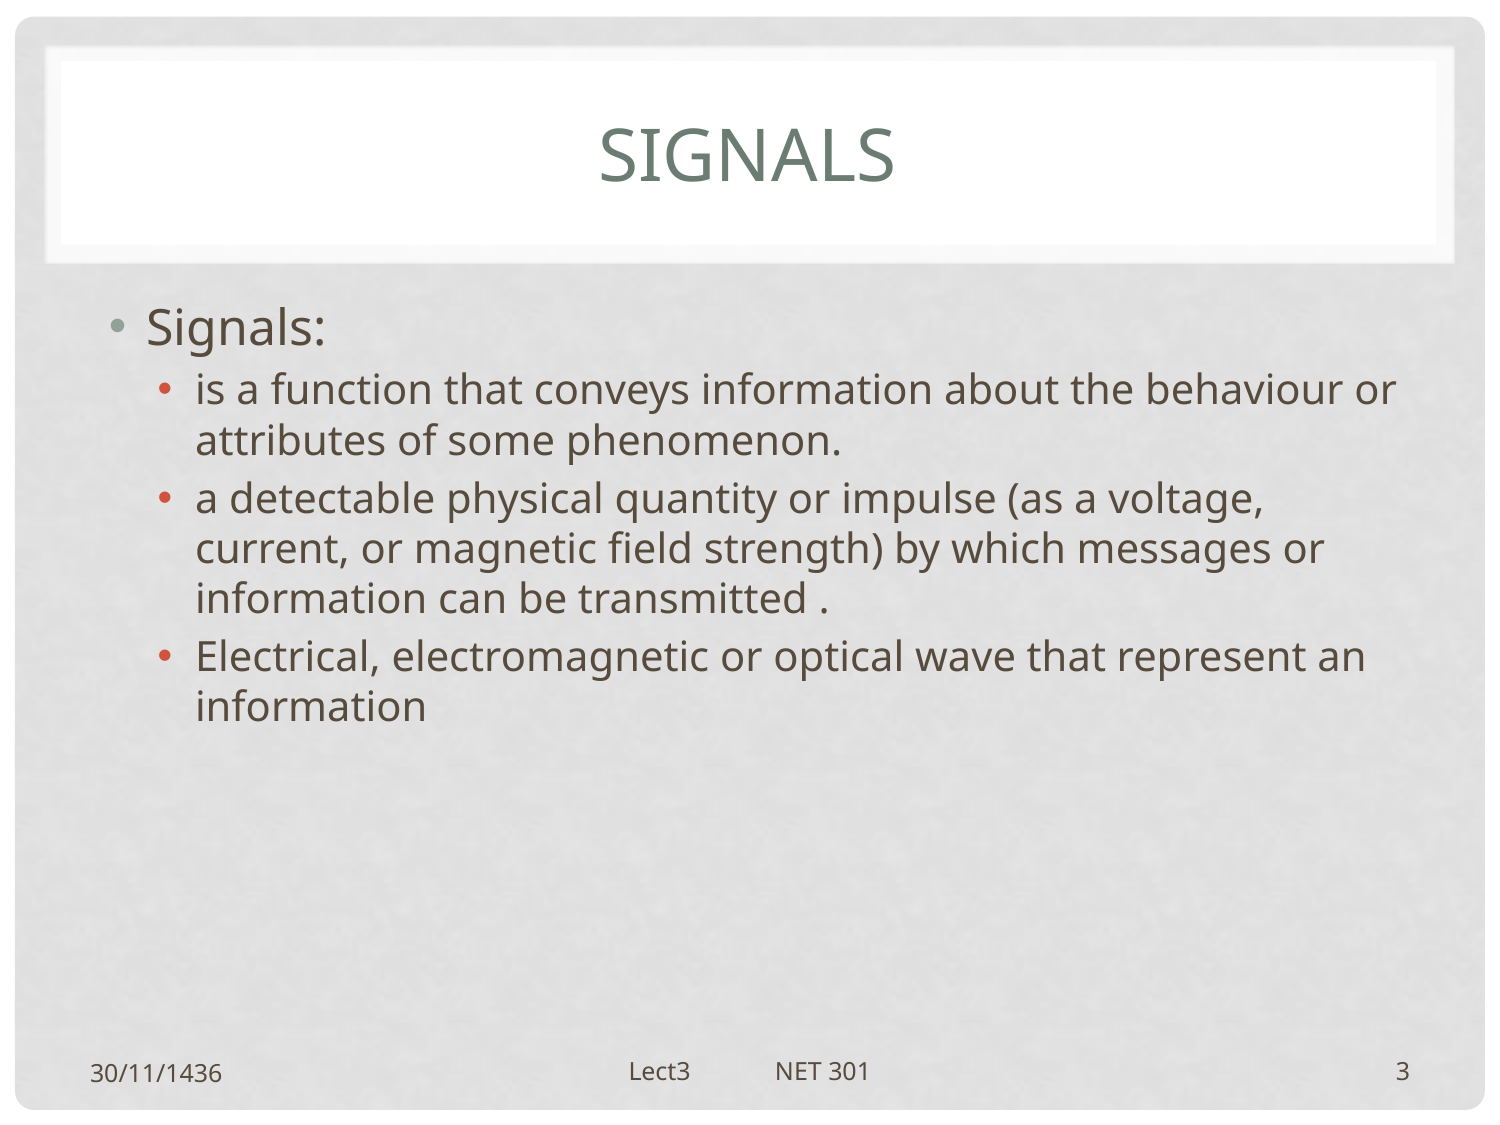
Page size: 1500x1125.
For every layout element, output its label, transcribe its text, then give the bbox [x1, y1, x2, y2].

slide_number 3 [1074, 1042, 1425, 1103]
list Signals: is a function that conveys information about the behaviour or attributes of some phenomenon. a detectable physical quantity or impulse (as a voltage, current, or magnetic field strength) by which messages or information can be transmitted . Electrical, electromagnetic or optical wave that represent an information [75, 287, 1425, 1005]
title signals [69, 66, 1425, 238]
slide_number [75, 1042, 425, 1103]
footer Lect3 NET 301 [512, 1042, 988, 1103]
